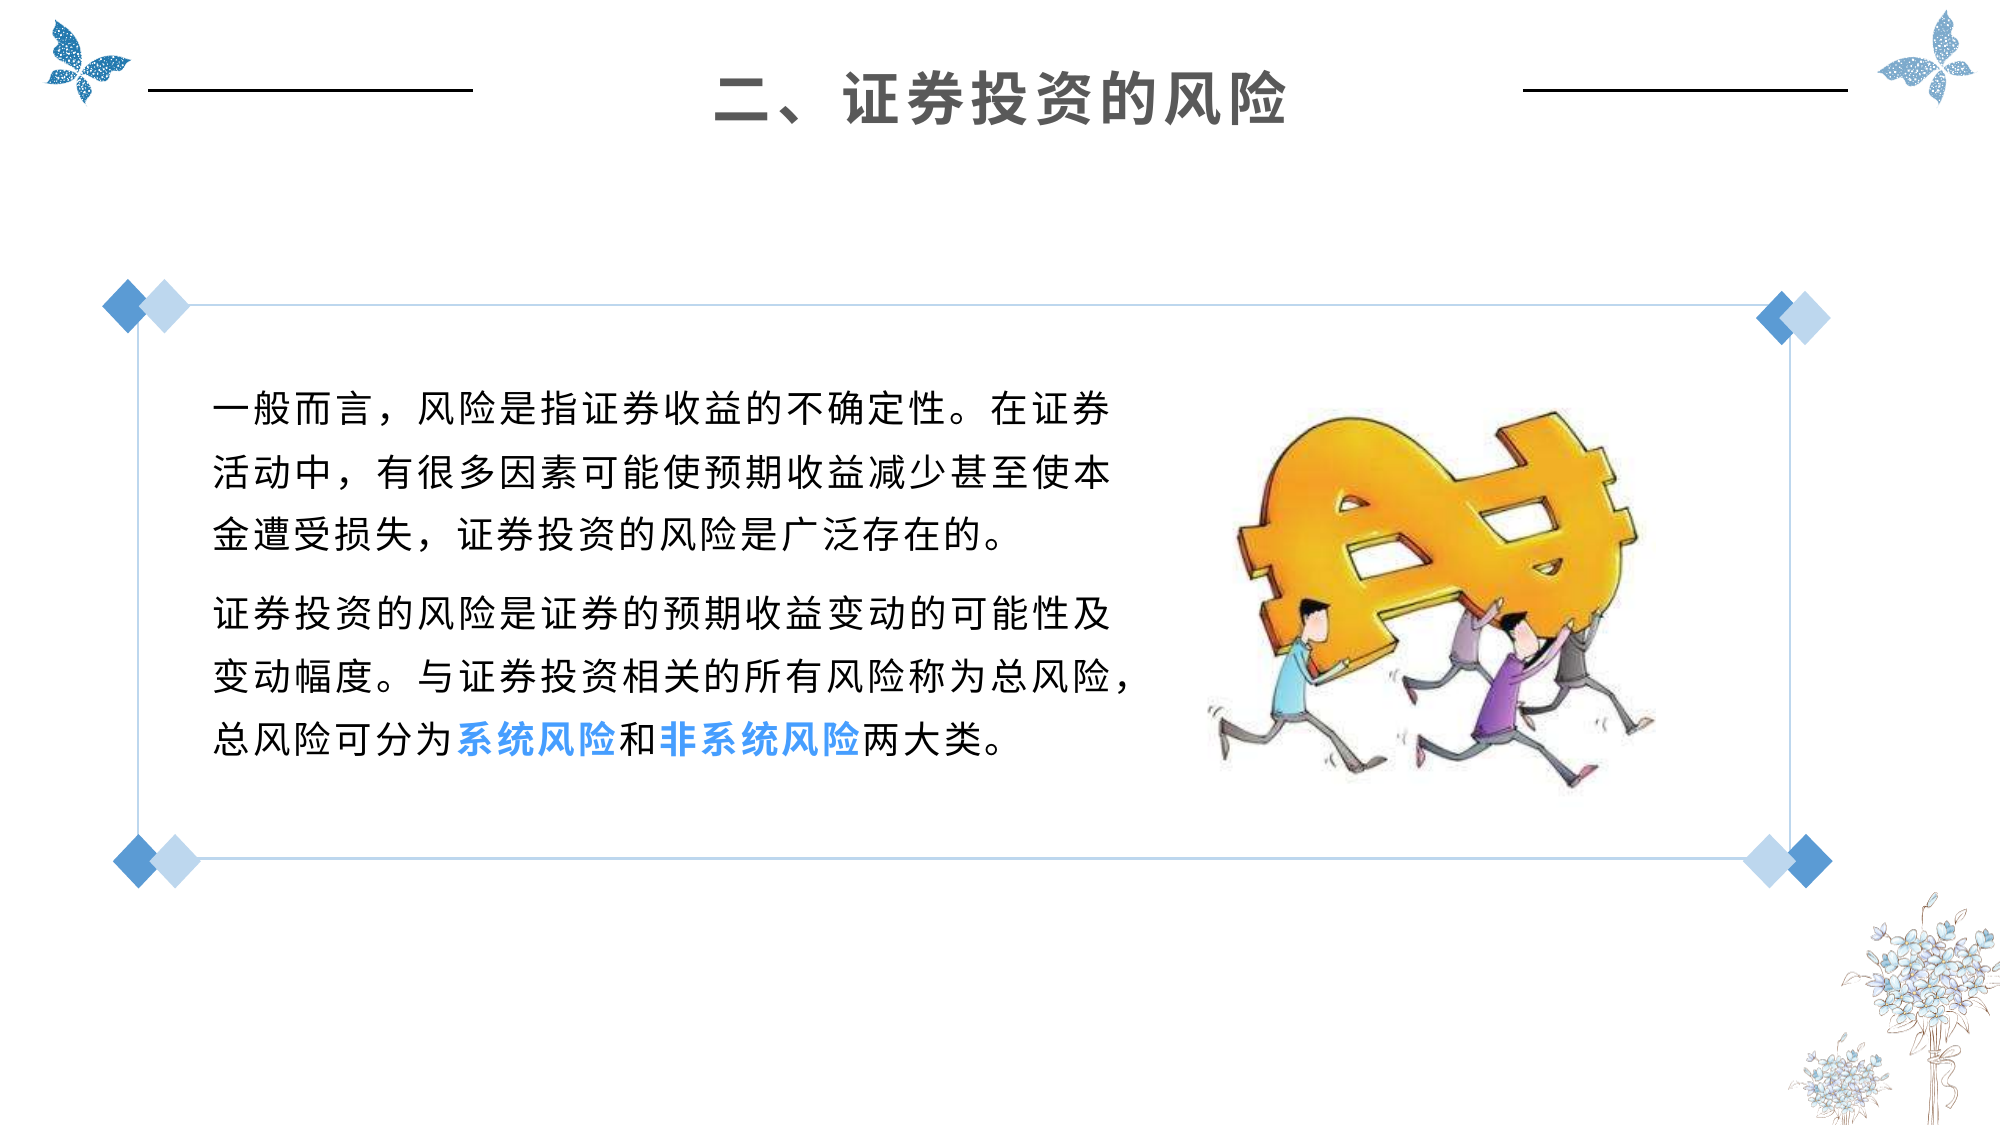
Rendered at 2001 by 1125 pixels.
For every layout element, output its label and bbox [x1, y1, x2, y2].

text_box [102, 278, 1833, 889]
picture [1788, 892, 2000, 1125]
picture [1200, 355, 1656, 809]
text_box [148, 54, 1848, 141]
